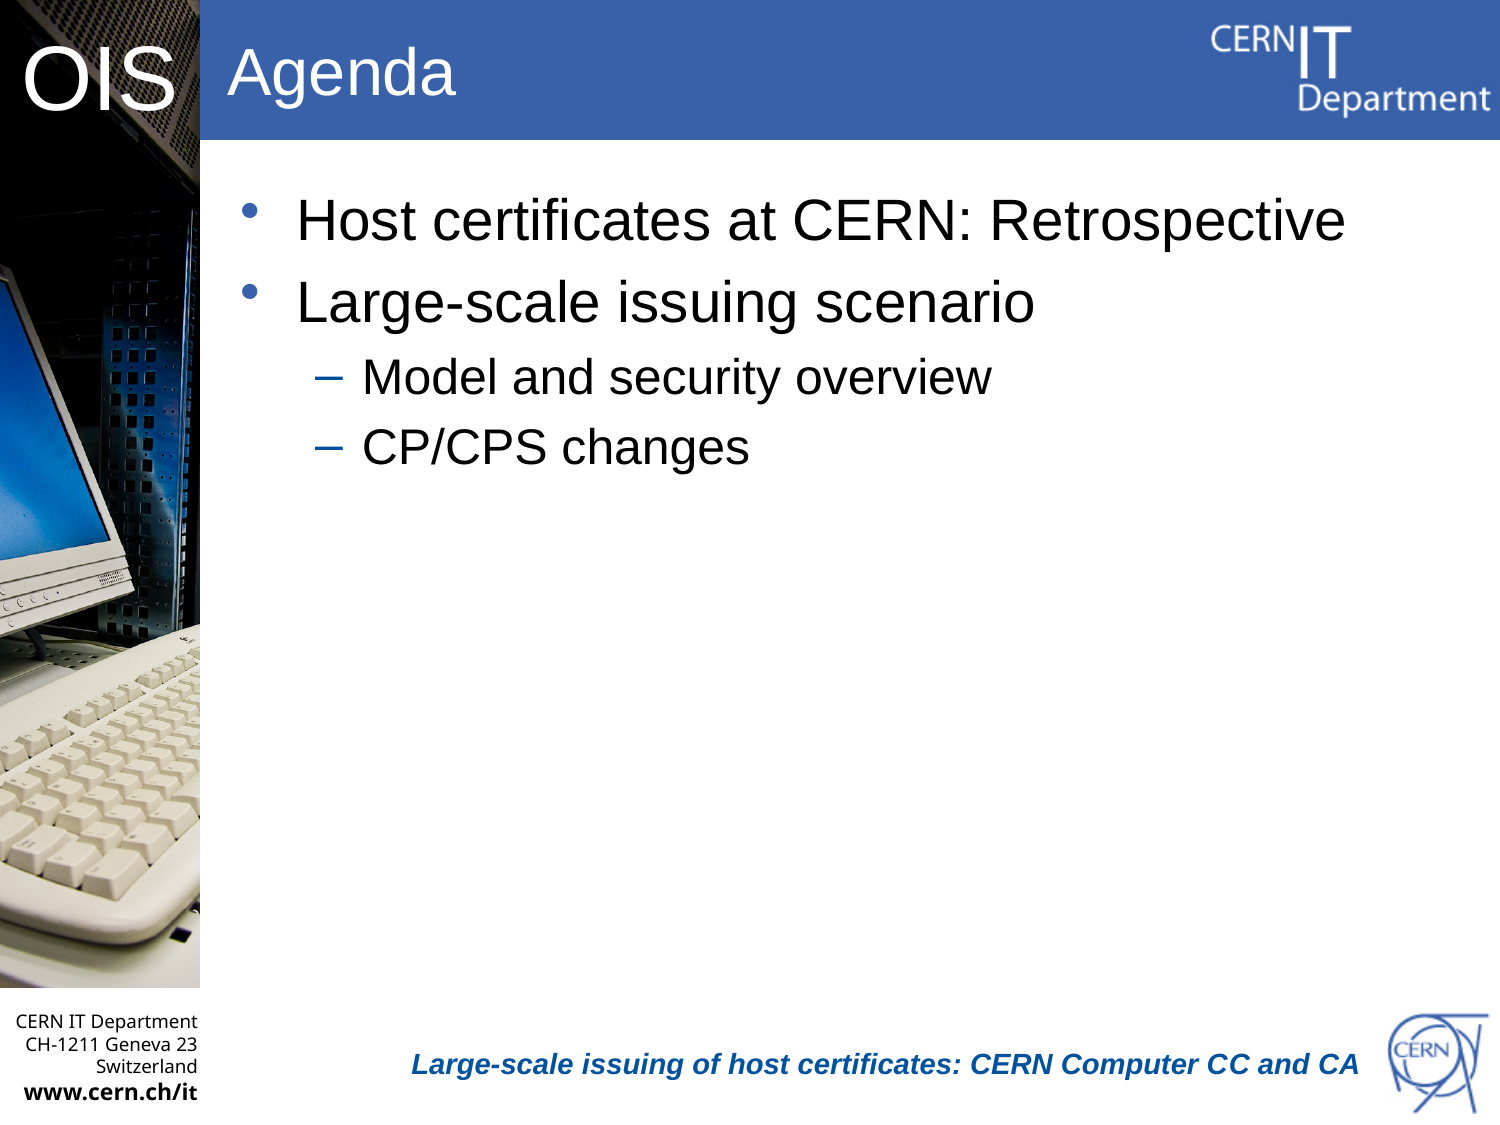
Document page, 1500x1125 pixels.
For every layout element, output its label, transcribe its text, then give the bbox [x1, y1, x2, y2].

title Agenda [212, 0, 1125, 138]
picture [0, 0, 1500, 988]
footer Large-scale issuing of host certificates: CERN Computer CС and CA [312, 1037, 1376, 1113]
picture [1387, 1012, 1490, 1114]
list Host certificates at CERN: Retrospective Large-scale issuing scenario Model and security overview CP/CPS changes [225, 174, 1463, 988]
